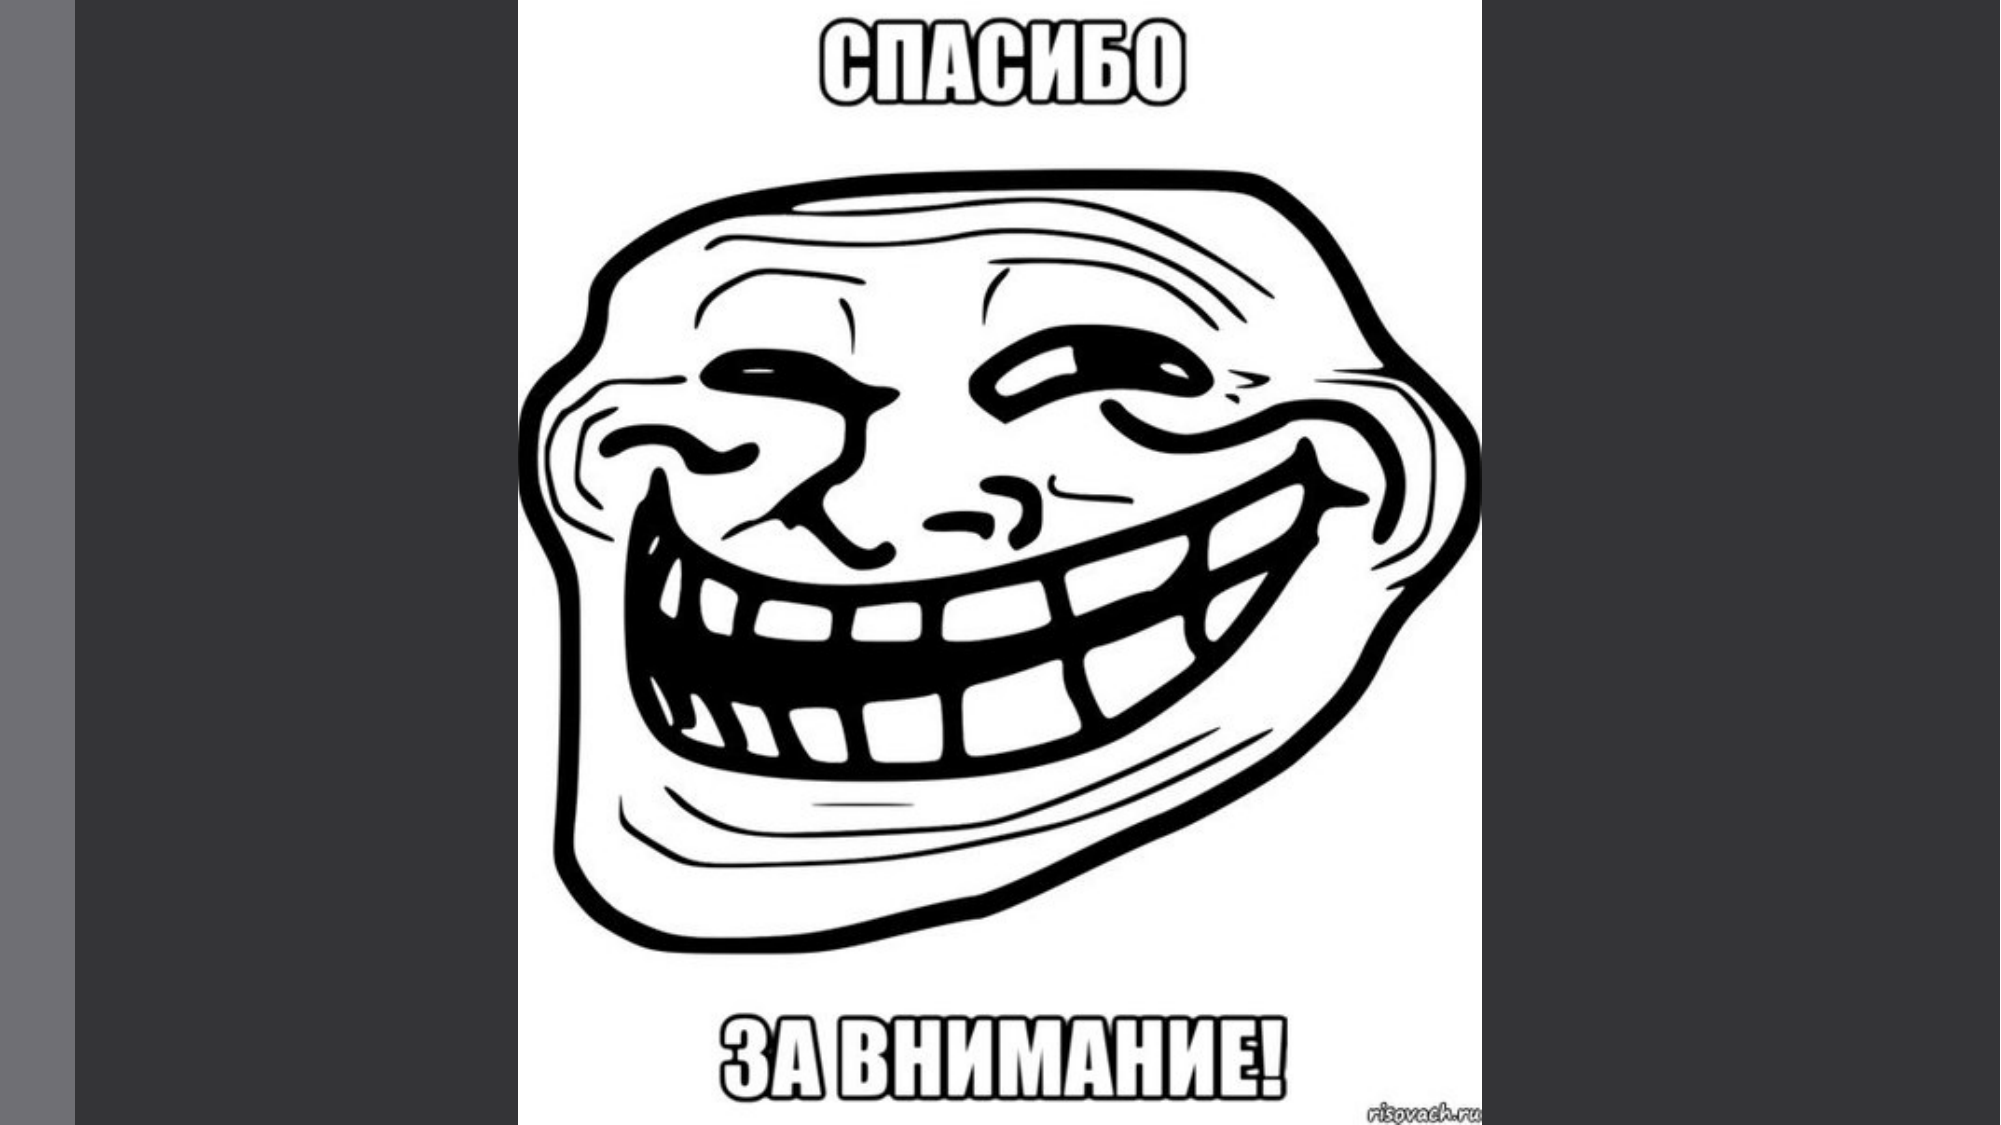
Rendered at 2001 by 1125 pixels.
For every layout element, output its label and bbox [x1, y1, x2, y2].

picture [518, 0, 1482, 1125]
